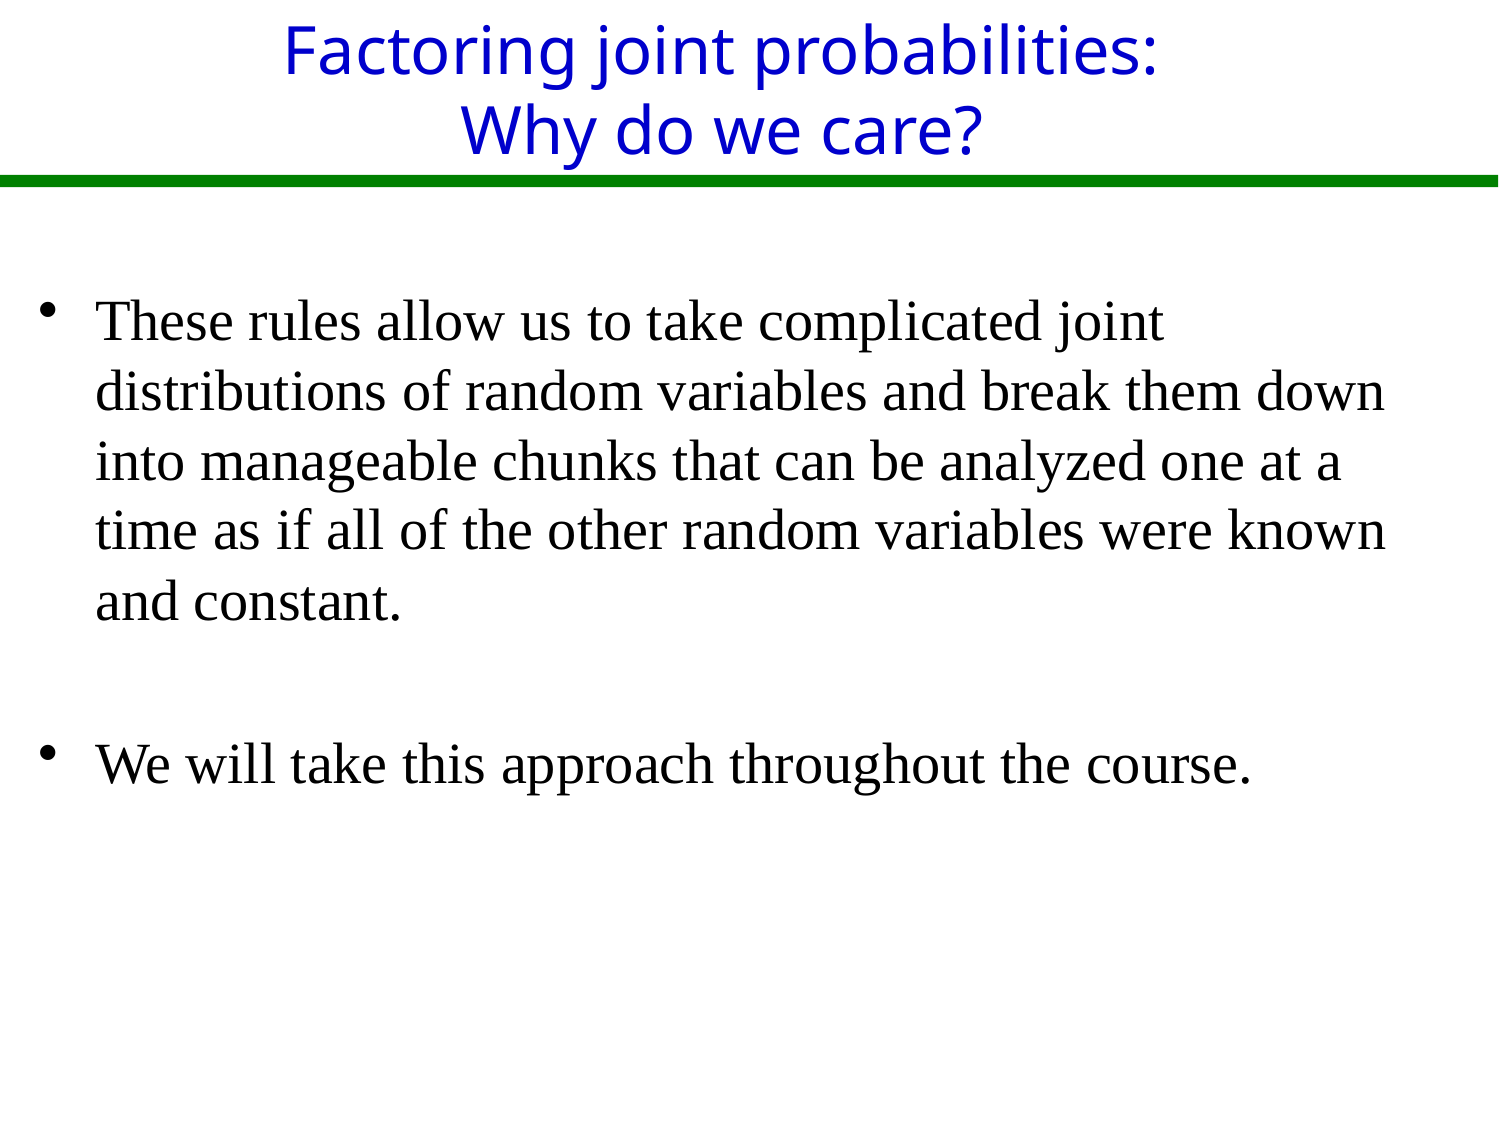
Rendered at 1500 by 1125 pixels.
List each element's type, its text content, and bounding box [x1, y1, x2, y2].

title Factoring joint probabilities: Why do we care? [149, 56, 1295, 176]
list These rules allow us to take complicated joint distributions of random variables and break them down into manageable chunks that can be analyzed one at a time as if all of the other random variables were known and constant. We will take this approach throughout the course. [24, 274, 1438, 951]
